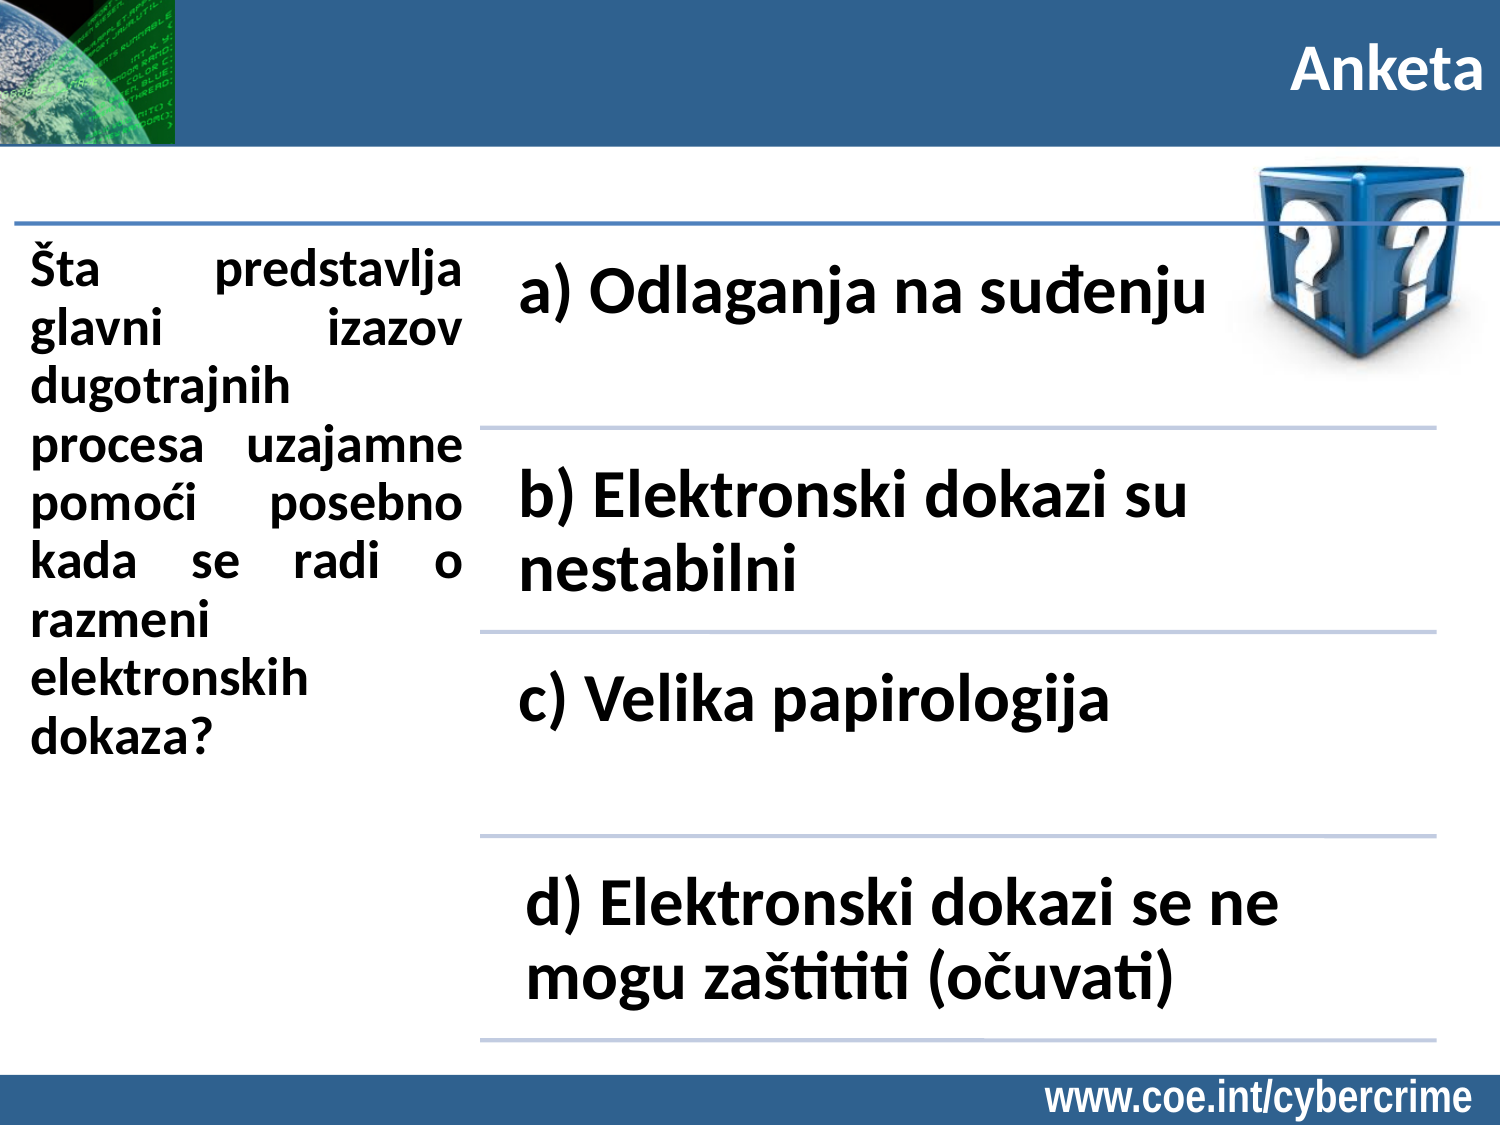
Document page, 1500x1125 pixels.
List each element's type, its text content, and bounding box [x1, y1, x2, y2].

text_box [0, 1073, 1030, 1125]
text_box www.coe.int/cybercrime [1030, 1060, 1500, 1125]
picture [1211, 105, 1500, 222]
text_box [14, 222, 1500, 1053]
picture [0, 0, 175, 144]
text_box Anketa [177, 0, 1500, 149]
